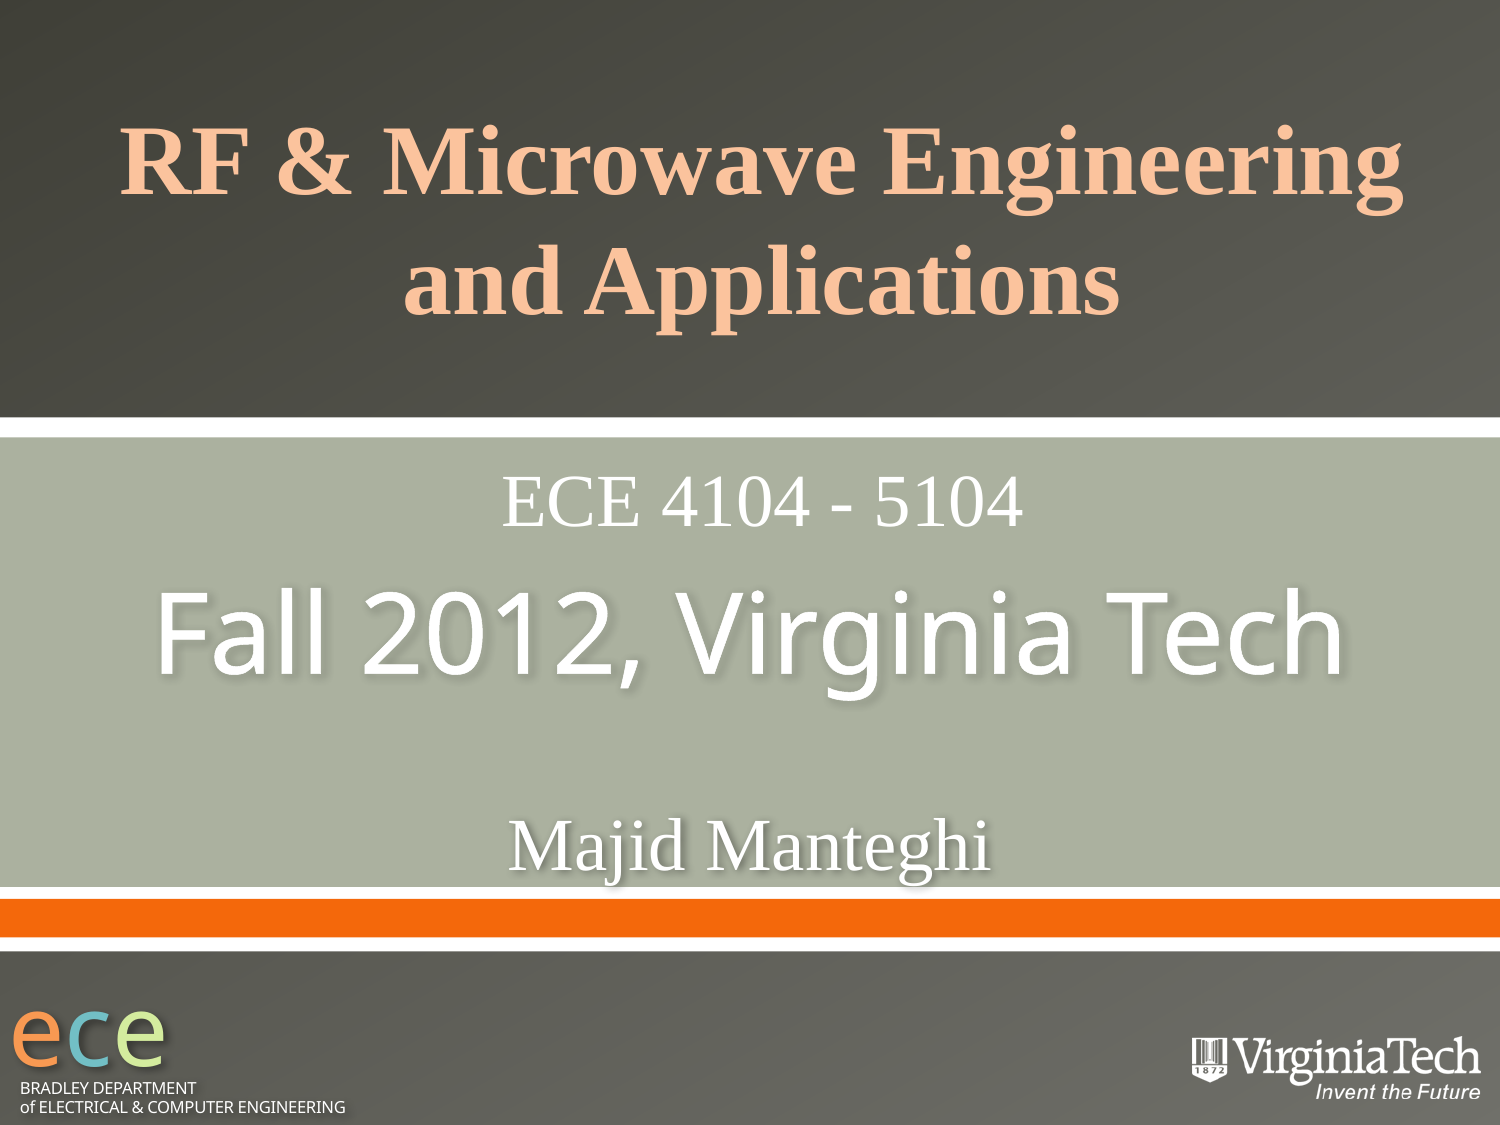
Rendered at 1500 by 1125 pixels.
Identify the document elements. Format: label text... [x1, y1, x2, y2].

text_box RF & Microwave Engineering and Applications ECE 4104 - 5104 [87, 87, 1438, 549]
subtitle Majid Manteghi [93, 787, 1407, 875]
picture [1192, 1036, 1481, 1099]
title Fall 2012, Virginia Tech [37, 462, 1463, 704]
